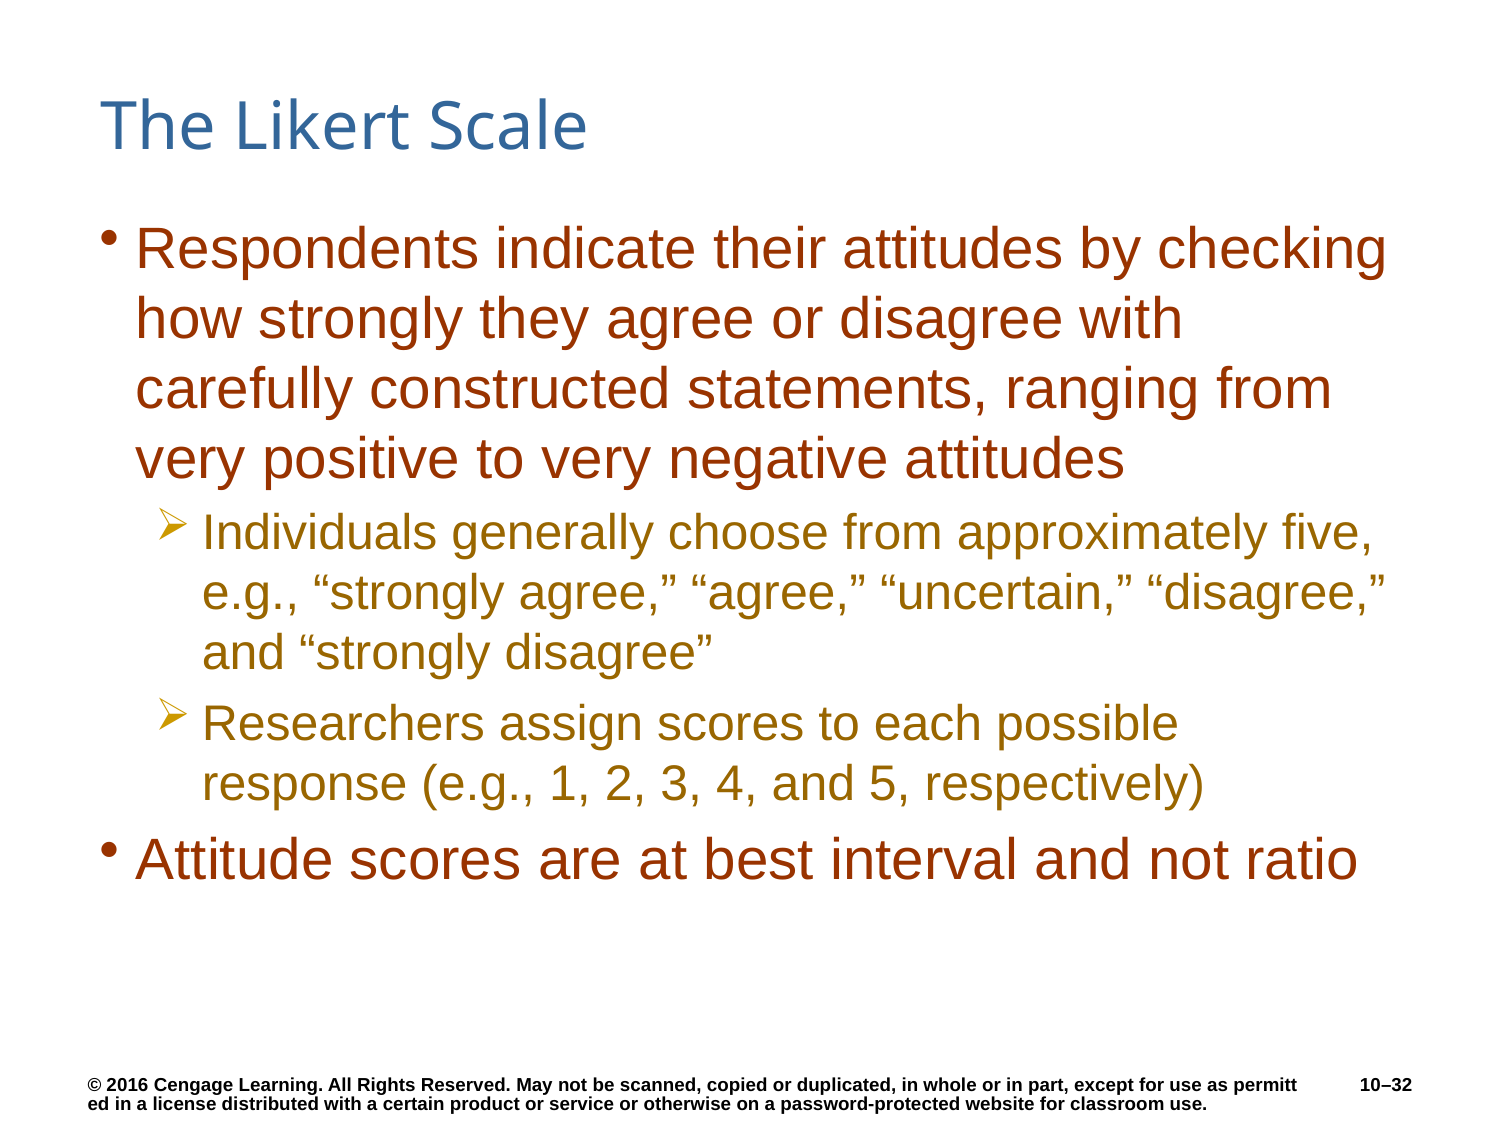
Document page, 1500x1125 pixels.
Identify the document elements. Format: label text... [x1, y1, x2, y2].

slide_number 10–32 [1050, 1042, 1413, 1103]
title The Likert Scale [85, 75, 1411, 171]
footer © 2016 Cengage Learning. All Rights Reserved. May not be scanned, copied or duplicated, in whole or in part, except for use as permitted in a license distributed with a certain product or service or otherwise on a password-protected website for classroom use. [87, 1057, 1050, 1103]
list Respondents indicate their attitudes by checking how strongly they agree or disagree with carefully constructed statements, ranging from very positive to very negative attitudes Individuals generally choose from approximately five, e.g., “strongly agree,” “agree,” “uncertain,” “disagree,” and “strongly disagree” Researchers assign scores to each possible response (e.g., 1, 2, 3, 4, and 5, respectively) Attitude scores are at best interval and not ratio [84, 202, 1414, 1013]
